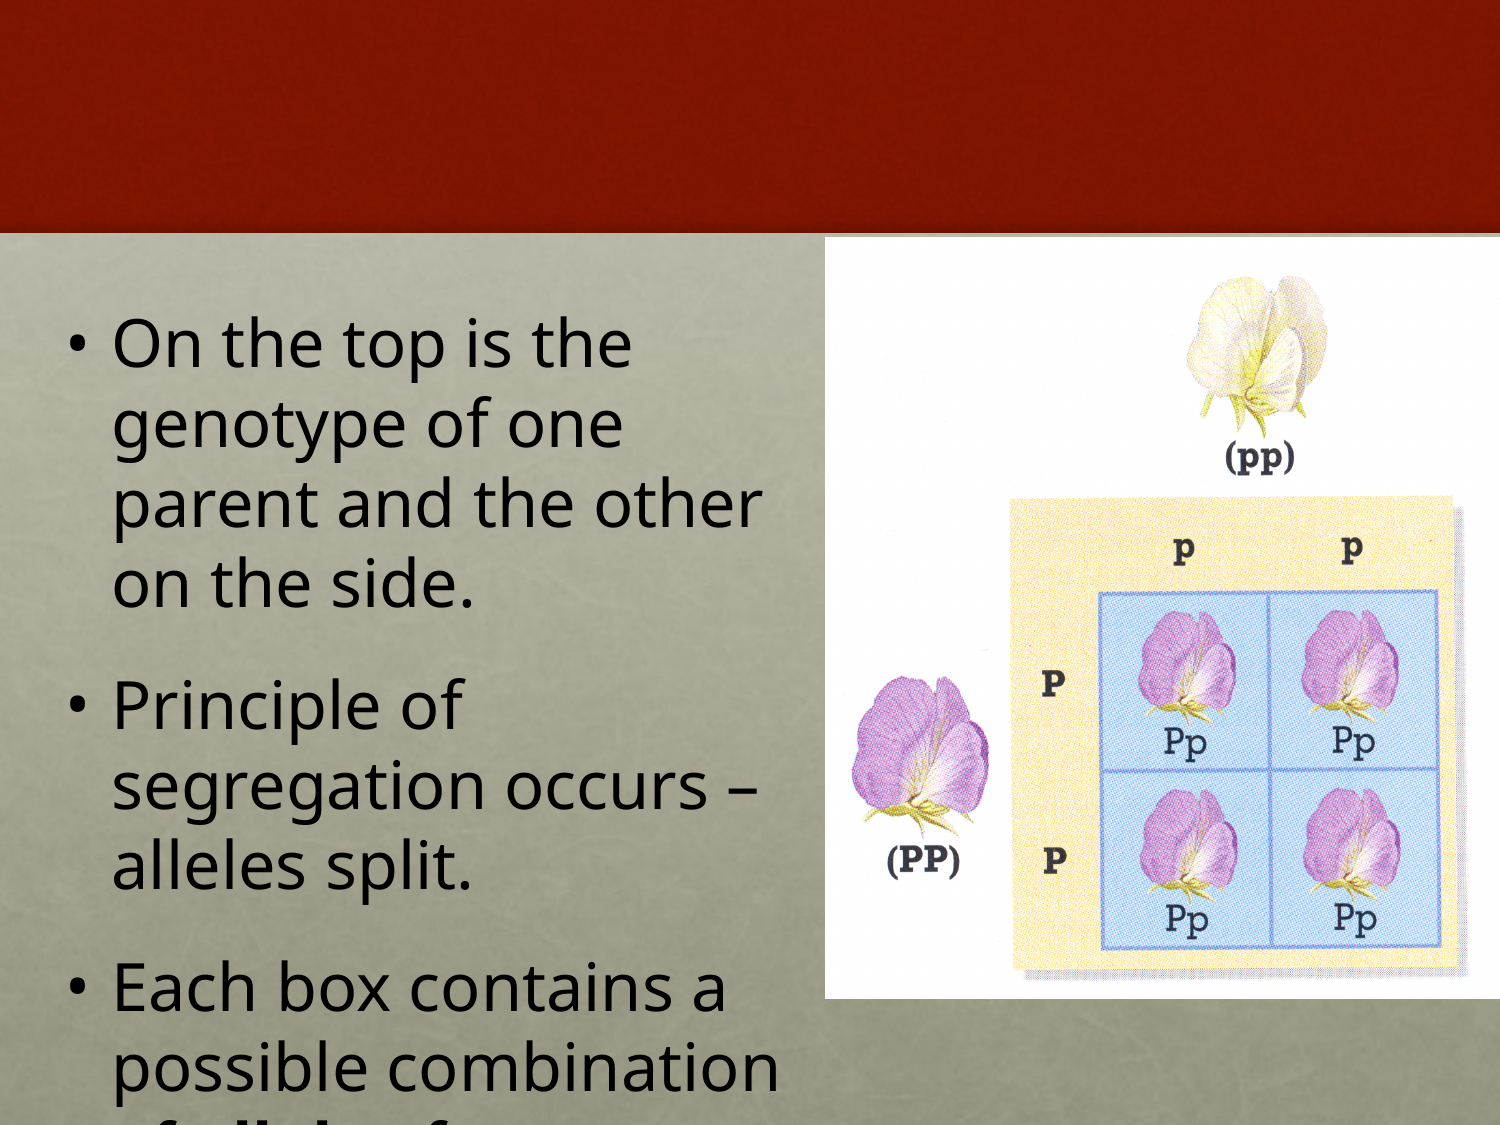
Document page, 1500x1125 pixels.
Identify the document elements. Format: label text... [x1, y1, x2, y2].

picture [0, 214, 1500, 1125]
list On the top is the genotype of one parent and the other on the side. Principle of segregation occurs – alleles split. Each box contains a possible combination of alleles for offspring [50, 293, 825, 1125]
